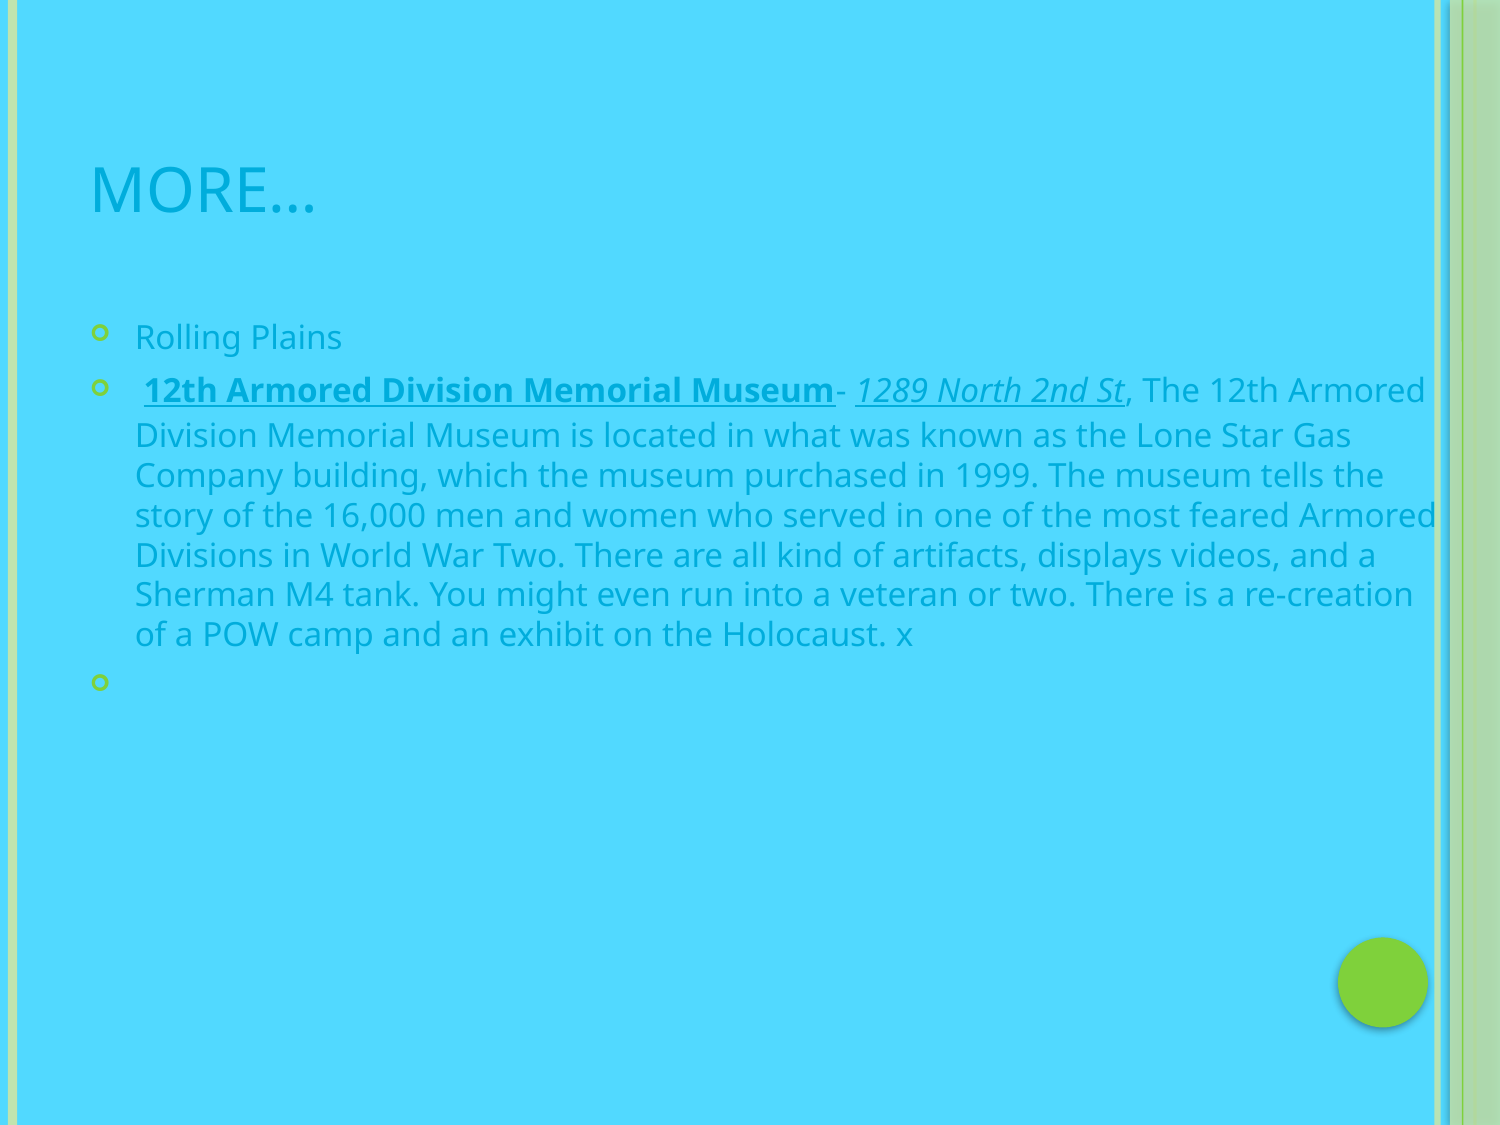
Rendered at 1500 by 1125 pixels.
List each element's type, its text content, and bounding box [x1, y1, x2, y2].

list Rolling Plains 12th Armored Division Memorial Museum- 1289 North 2nd St, The 12th Armored Division Memorial Museum is located in what was known as the Lone Star Gas Company building, which the museum purchased in 1999. The museum tells the story of the 16,000 men and women who served in one of the most feared Armored Divisions in World War Two. There are all kind of artifacts, displays videos, and a Sherman M4 tank. You might even run into a veteran or two. There is a re-creation of a POW camp and an exhibit on the Holocaust. x [75, 308, 1463, 1025]
title More… [75, 45, 1300, 233]
